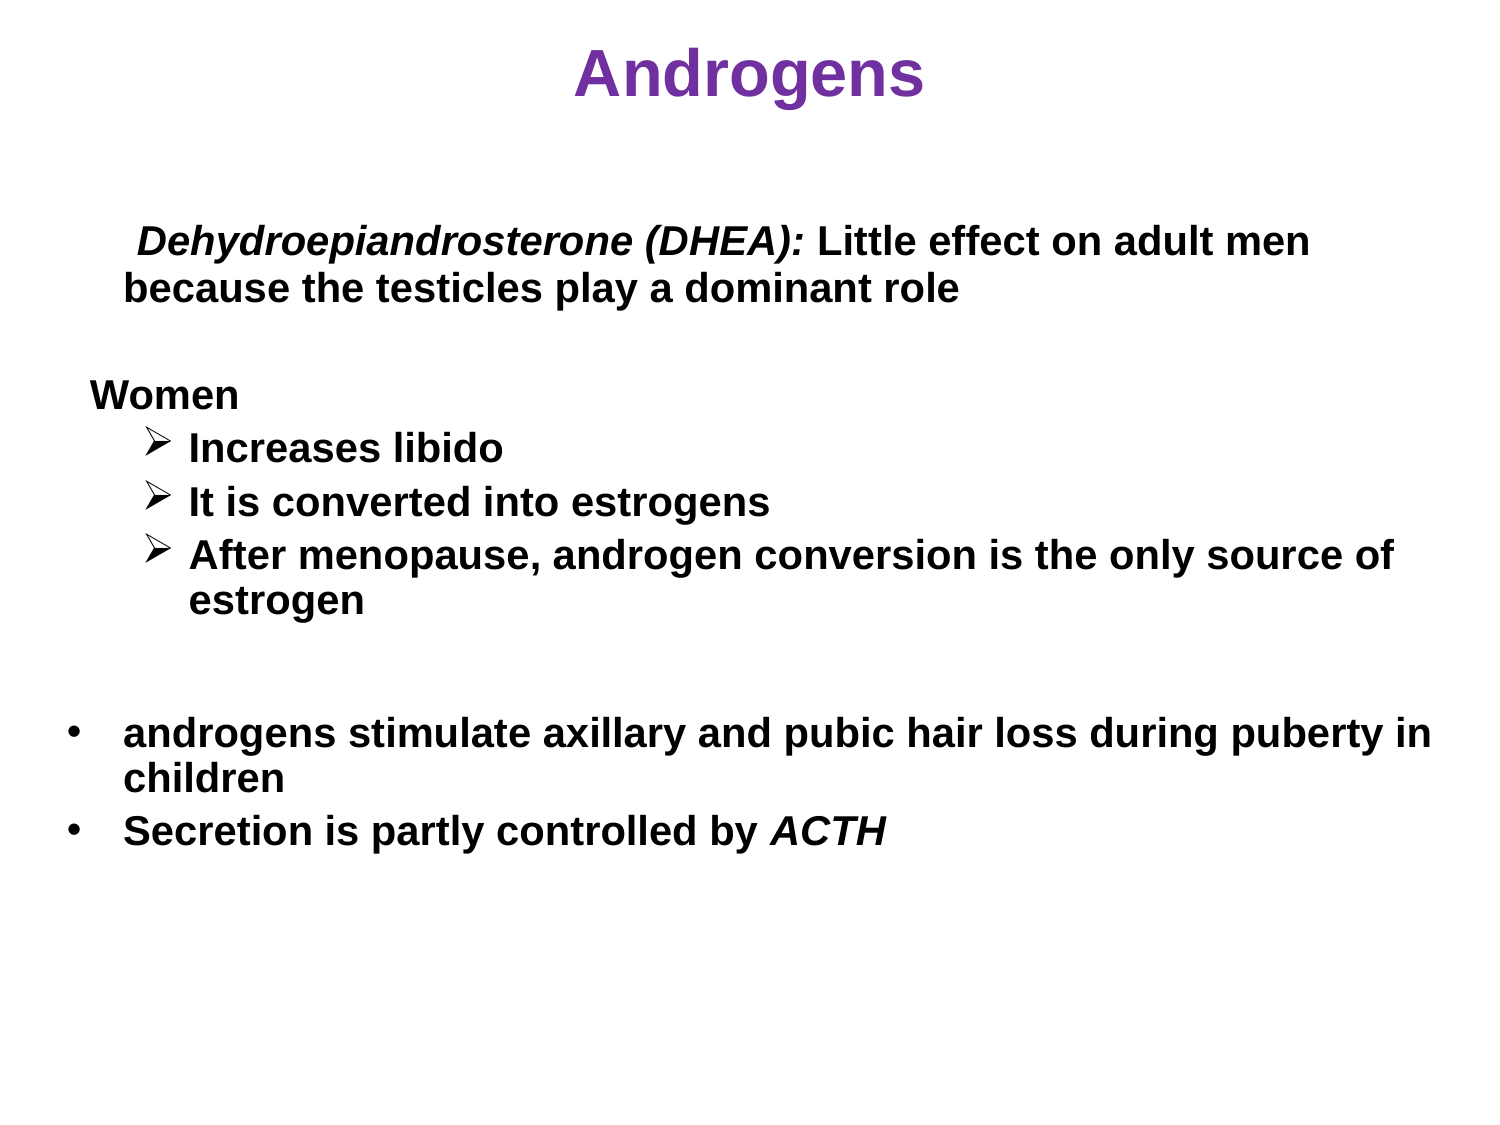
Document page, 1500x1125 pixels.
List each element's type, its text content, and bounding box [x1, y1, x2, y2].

list Dehydroepiandrosterone (DHEA): Little effect on adult men because the testicles play a dominant role Women Increases libido It is converted into estrogens After menopause, androgen conversion is the only source of estrogen androgens stimulate axillary and pubic hair loss during puberty in children Secretion is partly controlled by ACTH [51, 204, 1467, 1006]
title Androgens [0, 0, 1500, 140]
